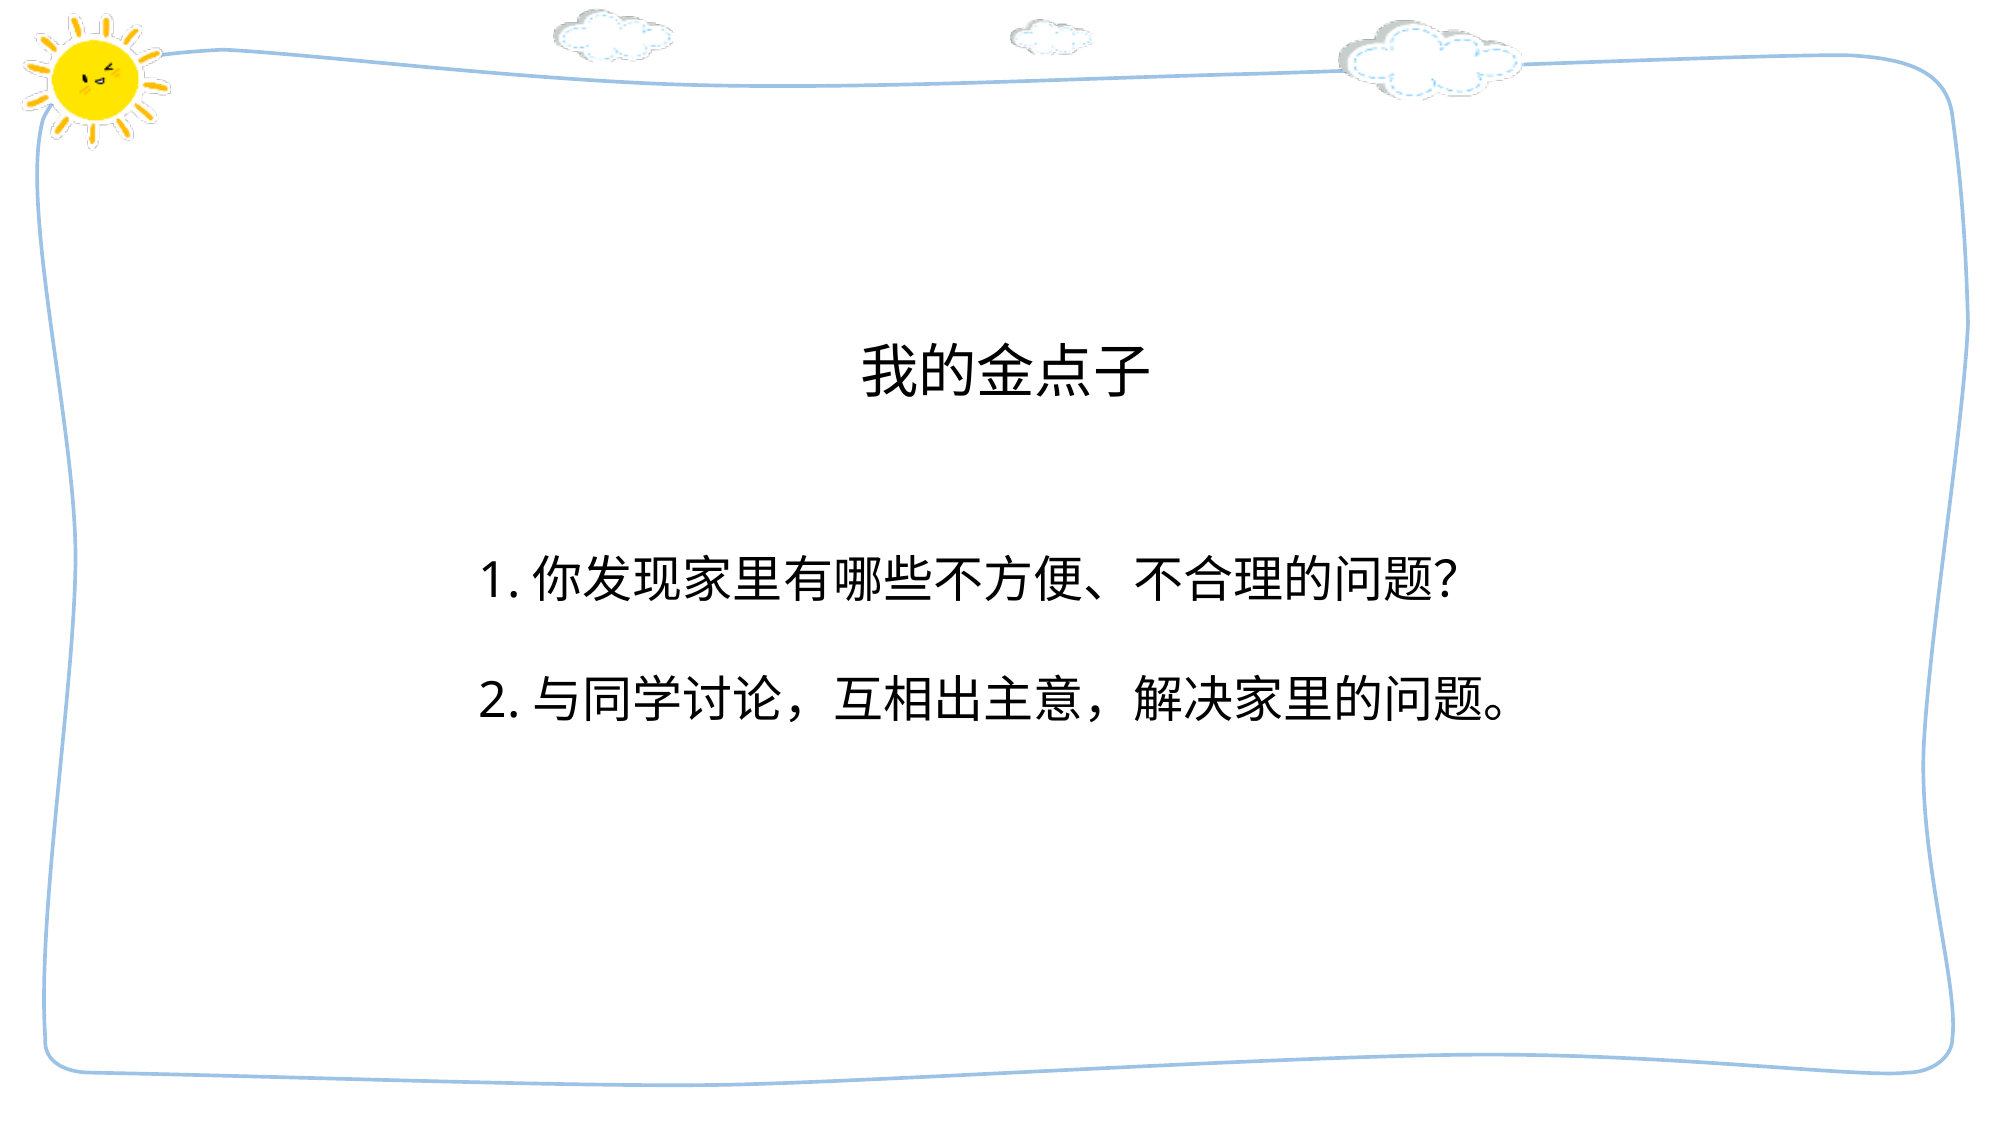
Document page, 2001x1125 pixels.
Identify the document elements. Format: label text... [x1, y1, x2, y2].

picture [553, 7, 675, 63]
picture [1338, 16, 1524, 101]
text_box 我的金点子 [598, 326, 1414, 412]
picture [1010, 18, 1094, 56]
picture [15, 12, 174, 152]
text_box 1.你发现家里有哪些不方便、不合理的问题？ 2.与同学讨论，互相出主意，解决家里的问题。 [463, 480, 1548, 736]
